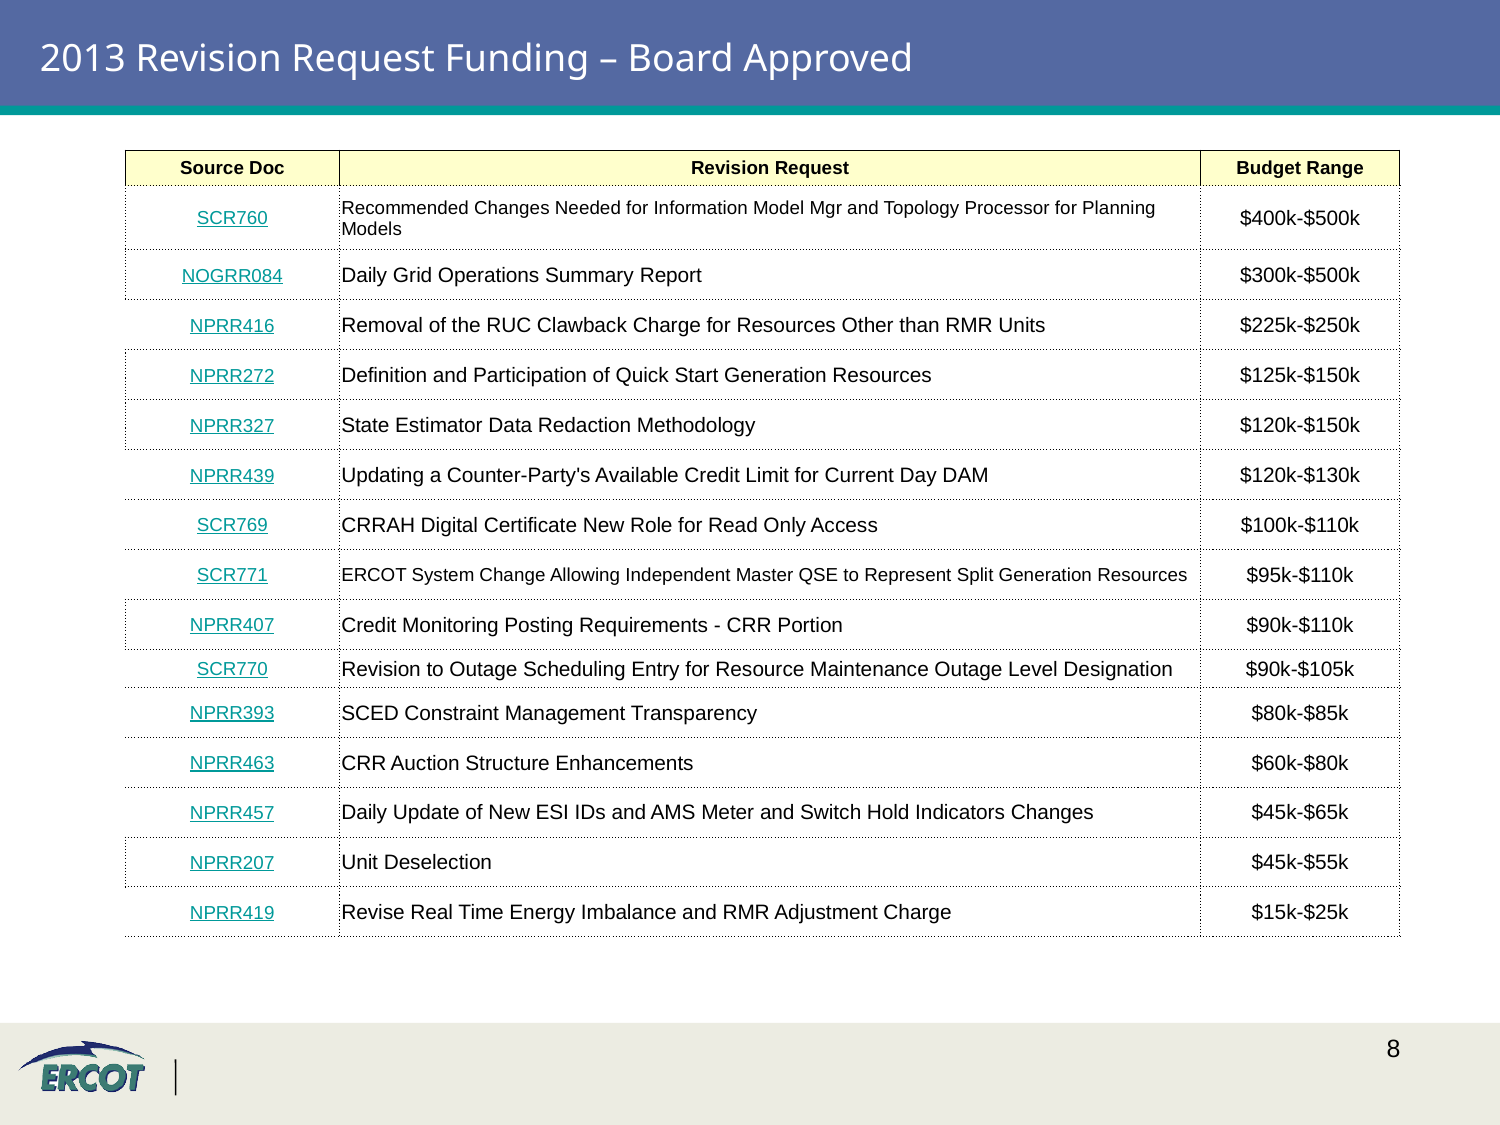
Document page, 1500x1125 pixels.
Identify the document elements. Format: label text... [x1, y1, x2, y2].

table_cell NPRR272 [125, 350, 340, 400]
table_cell $95k-$110k [1200, 550, 1400, 600]
table_cell Definition and Participation of Quick Start Generation Resources [340, 350, 1200, 400]
table_header Source Doc [126, 151, 339, 186]
table_cell $120k-$150k [1200, 400, 1400, 450]
table_cell State Estimator Data Redaction Methodology [340, 400, 1200, 450]
table_cell ERCOT System Change Allowing Independent Master QSE to Represent Split Generation Resources [340, 550, 1200, 600]
table_cell CRR Auction Structure Enhancements [340, 737, 1200, 787]
table_cell Revision to Outage Scheduling Entry for Resource Maintenance Outage Level Designation [340, 650, 1200, 687]
table_cell NPRR393 [125, 687, 340, 737]
table_cell Updating a Counter-Party's Available Credit Limit for Current Day DAM [340, 450, 1200, 500]
table_cell Recommended Changes Needed for Information Model Mgr and Topology Processor for Planning Models [340, 186, 1200, 250]
table_cell Daily Update of New ESI IDs and AMS Meter and Switch Hold Indicators Changes [340, 787, 1200, 837]
table_cell NPRR416 [125, 300, 340, 350]
table_header Budget Range [1201, 151, 1399, 186]
table_cell $400k-$500k [1200, 186, 1400, 250]
table_cell SCR770 [125, 650, 340, 687]
table_cell NPRR207 [125, 837, 340, 887]
table_cell Daily Grid Operations Summary Report [340, 250, 1200, 300]
table_cell NPRR439 [125, 450, 340, 500]
title 2013 Revision Request Funding – Board Approved [24, 0, 1250, 113]
table_cell SCR760 [125, 186, 340, 250]
table_cell $120k-$130k [1200, 450, 1400, 500]
table_cell NPRR419 [125, 887, 340, 937]
table_cell NPRR457 [125, 787, 340, 837]
table_cell NPRR407 [125, 600, 340, 650]
table_cell CRRAH Digital Certificate New Role for Read Only Access [340, 500, 1200, 550]
picture [10, 1031, 151, 1111]
table_cell SCED Constraint Management Transparency [340, 687, 1200, 737]
table_cell SCR771 [125, 550, 340, 600]
table_header Revision Request [340, 151, 1200, 186]
table_cell $300k-$500k [1200, 250, 1400, 300]
table_cell Unit Deselection [340, 837, 1200, 887]
table_cell $60k-$80k [1200, 737, 1400, 787]
table_cell $80k-$85k [1200, 687, 1400, 737]
table_cell Removal of the RUC Clawback Charge for Resources Other than RMR Units [340, 300, 1200, 350]
table_cell SCR769 [125, 500, 340, 550]
table_cell Credit Monitoring Posting Requirements - CRR Portion [340, 600, 1200, 650]
table_cell $45k-$65k [1200, 787, 1400, 837]
table_cell NPRR463 [125, 737, 340, 787]
table_cell $125k-$150k [1200, 350, 1400, 400]
table_cell $90k-$110k [1200, 600, 1400, 650]
table_cell $45k-$55k [1200, 837, 1400, 887]
table_cell NOGRR084 [125, 250, 340, 300]
table_cell NPRR327 [125, 400, 340, 450]
table_cell $100k-$110k [1200, 500, 1400, 550]
table_cell $90k-$105k [1200, 650, 1400, 687]
table_cell $15k-$25k [1200, 887, 1400, 937]
table_cell Revise Real Time Energy Imbalance and RMR Adjustment Charge [340, 887, 1200, 937]
table_cell $225k-$250k [1200, 300, 1400, 350]
